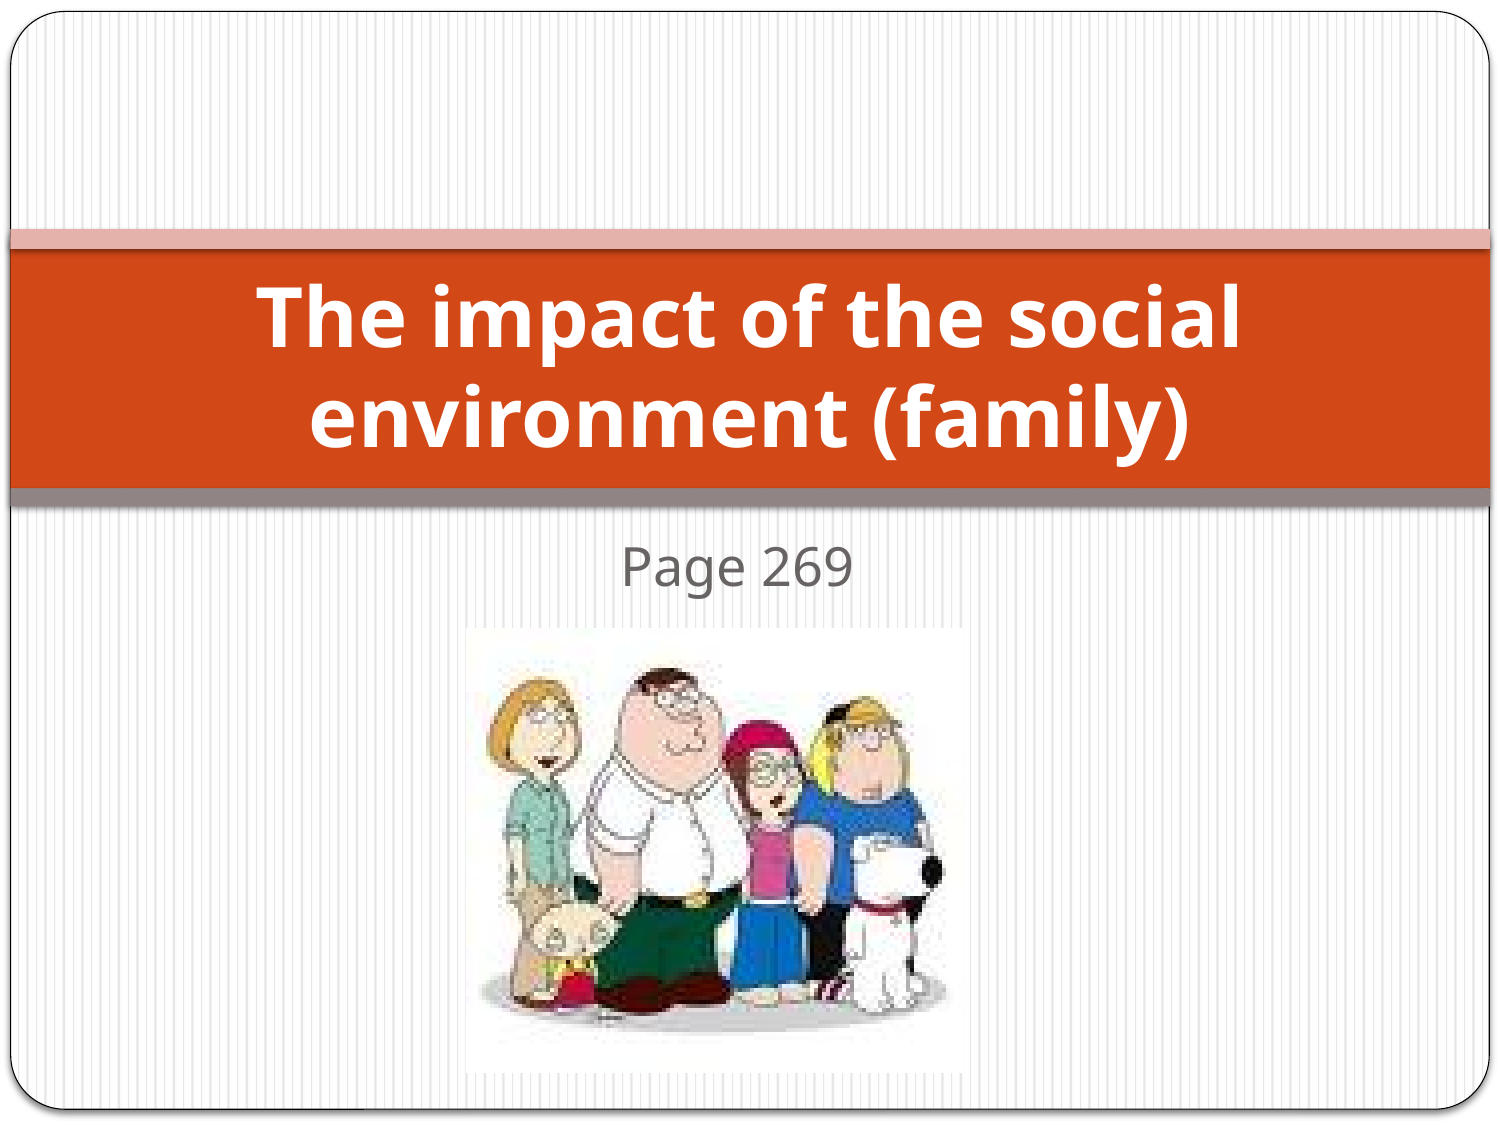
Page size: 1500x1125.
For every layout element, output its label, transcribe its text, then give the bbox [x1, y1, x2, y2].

subtitle Page 269 [212, 525, 1263, 788]
picture [466, 628, 963, 1074]
title The impact of the social environment (family) [75, 247, 1425, 489]
